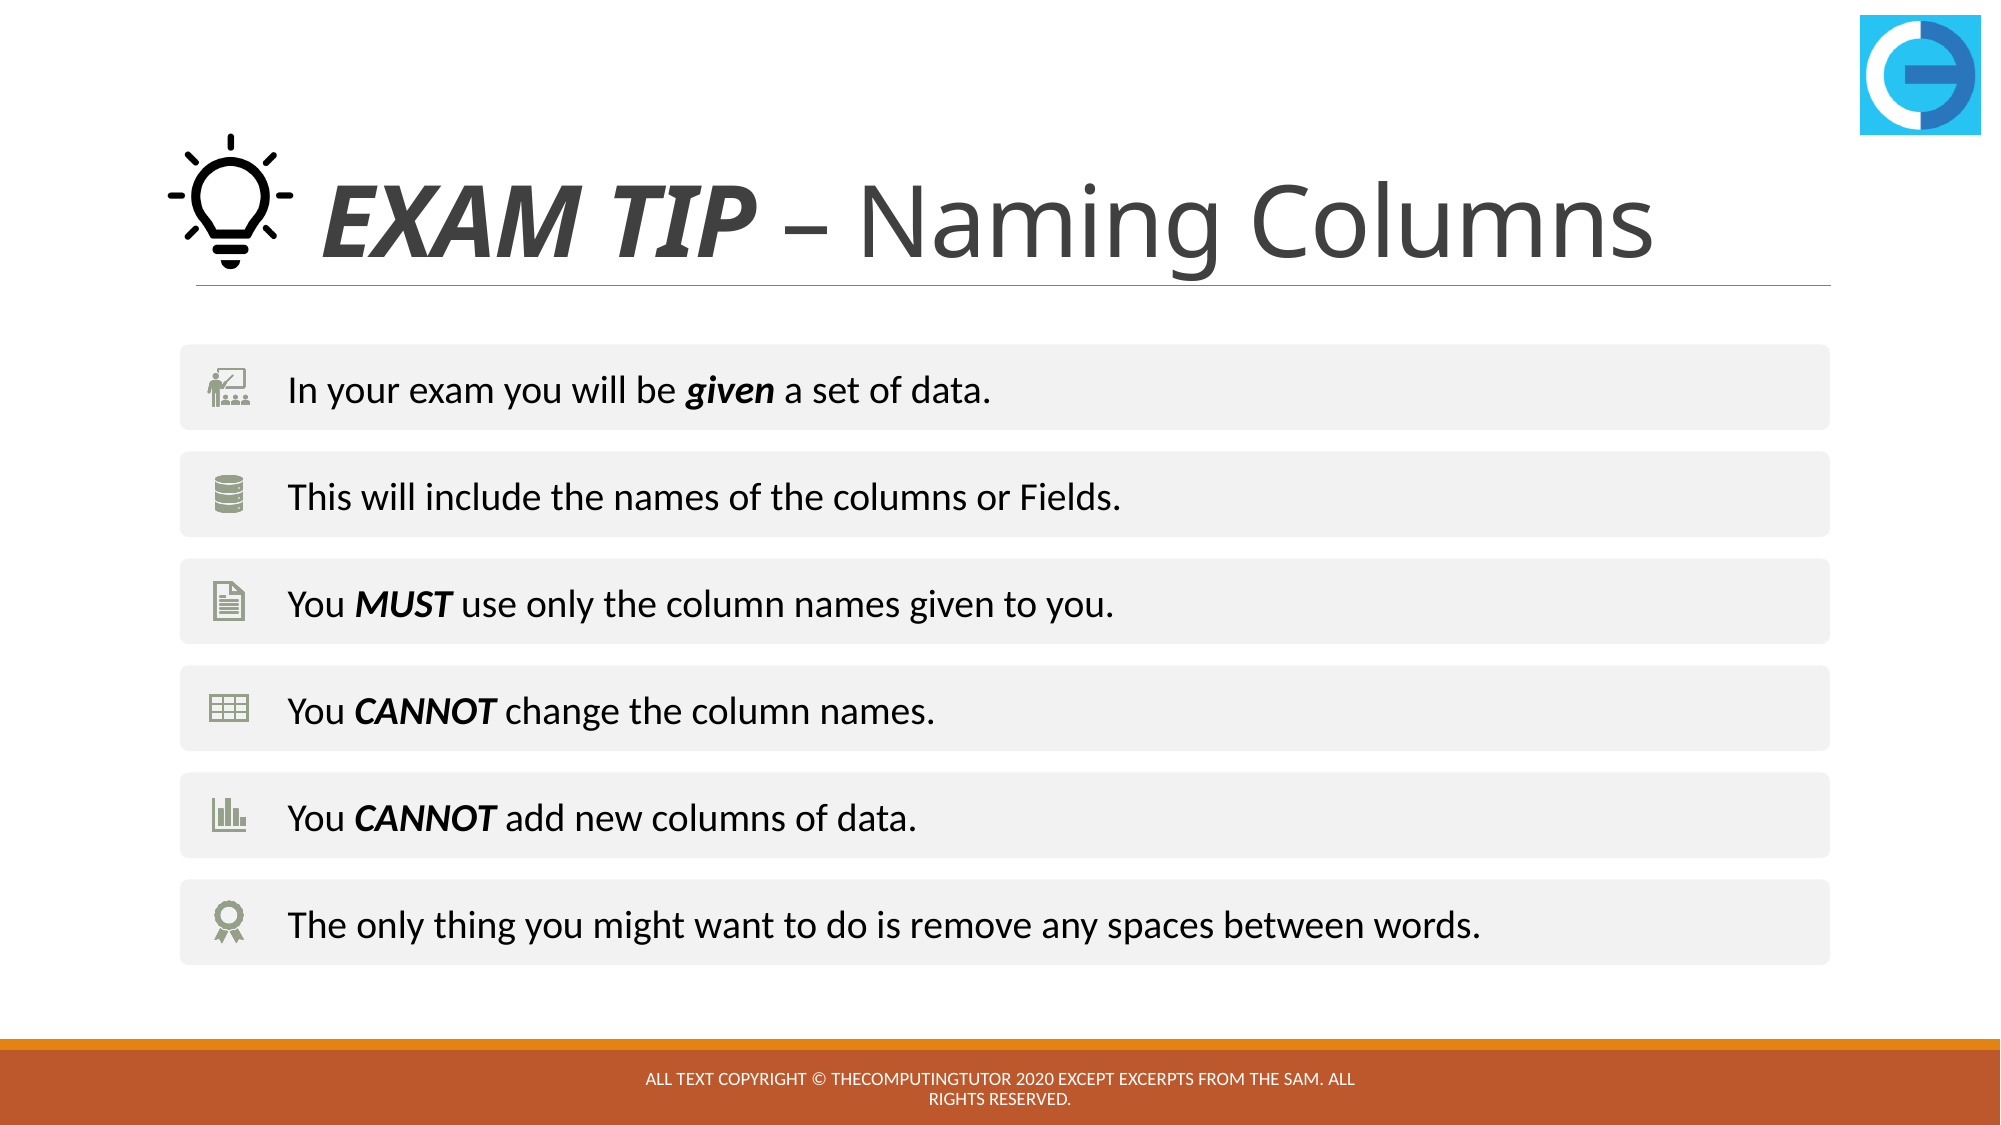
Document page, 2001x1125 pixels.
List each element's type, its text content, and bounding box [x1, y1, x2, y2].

picture [155, 127, 307, 279]
picture [1860, 15, 1981, 135]
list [179, 343, 1831, 966]
footer All text copyright © TheComputingTutor 2020 except excerpts from the SAM. All rights Reserved. [604, 1059, 1396, 1120]
title EXAM TIP – Naming Columns [180, 47, 1830, 285]
